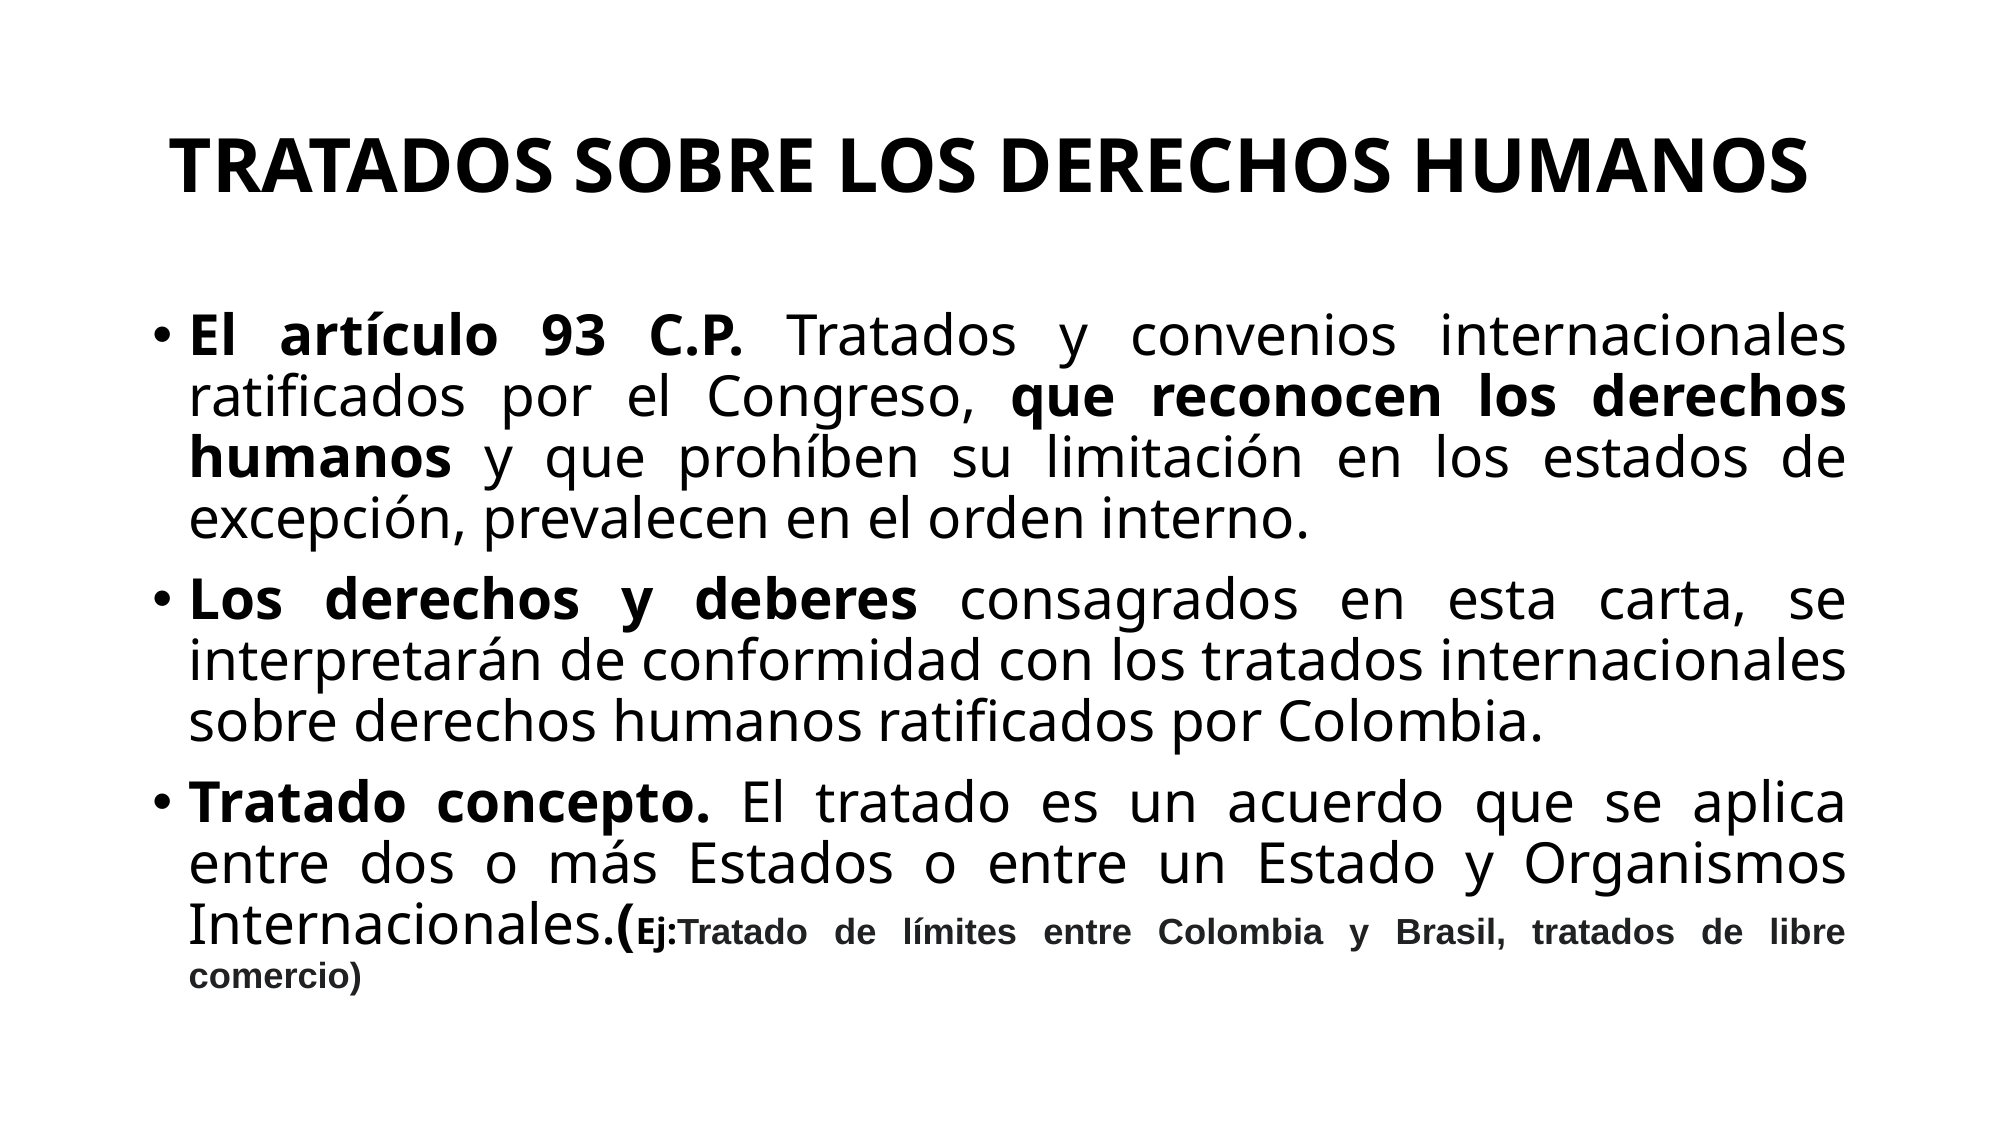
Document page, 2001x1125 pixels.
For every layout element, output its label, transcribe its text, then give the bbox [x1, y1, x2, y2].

title TRATADOS SOBRE LOS DERECHOS HUMANOS [137, 59, 1863, 278]
list El artículo 93 C.P. Tratados y convenios internacionales ratificados por el Congreso, que reconocen los derechos humanos y que prohíben su limitación en los estados de excepción, prevalecen en el orden interno. Los derechos y deberes consagrados en esta carta, se interpretarán de conformidad con los tratados internacionales sobre derechos humanos ratificados por Colombia. Tratado concepto. El tratado es un acuerdo que se aplica entre dos o más Estados o entre un Estado y Organismos Internacionales.(Ej:Tratado de límites entre Colombia y Brasil, tratados de libre comercio) [137, 299, 1863, 1014]
